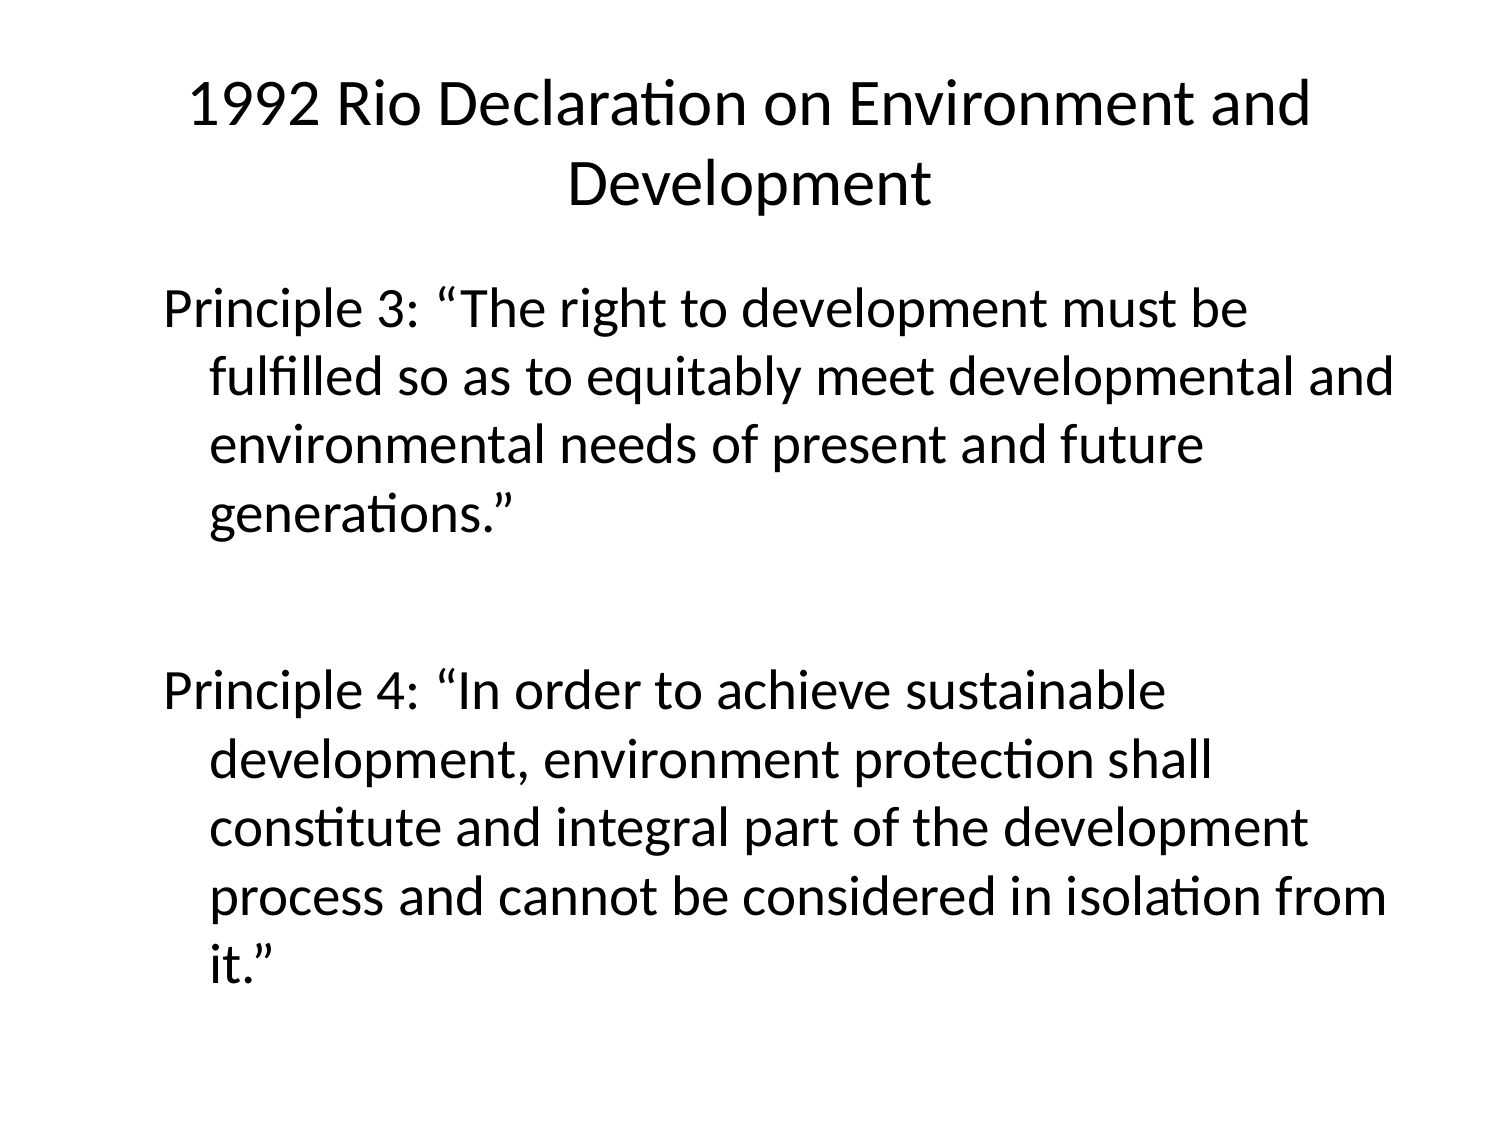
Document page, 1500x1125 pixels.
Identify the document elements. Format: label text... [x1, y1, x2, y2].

list Principle 3: “The right to development must be fulfilled so as to equitably meet developmental and environmental needs of present and future generations.” Principle 4: “In order to achieve sustainable development, environment protection shall constitute and integral part of the development process and cannot be considered in isolation from it.” [75, 262, 1425, 1005]
title 1992 Rio Declaration on Environment and Development [75, 45, 1425, 233]
